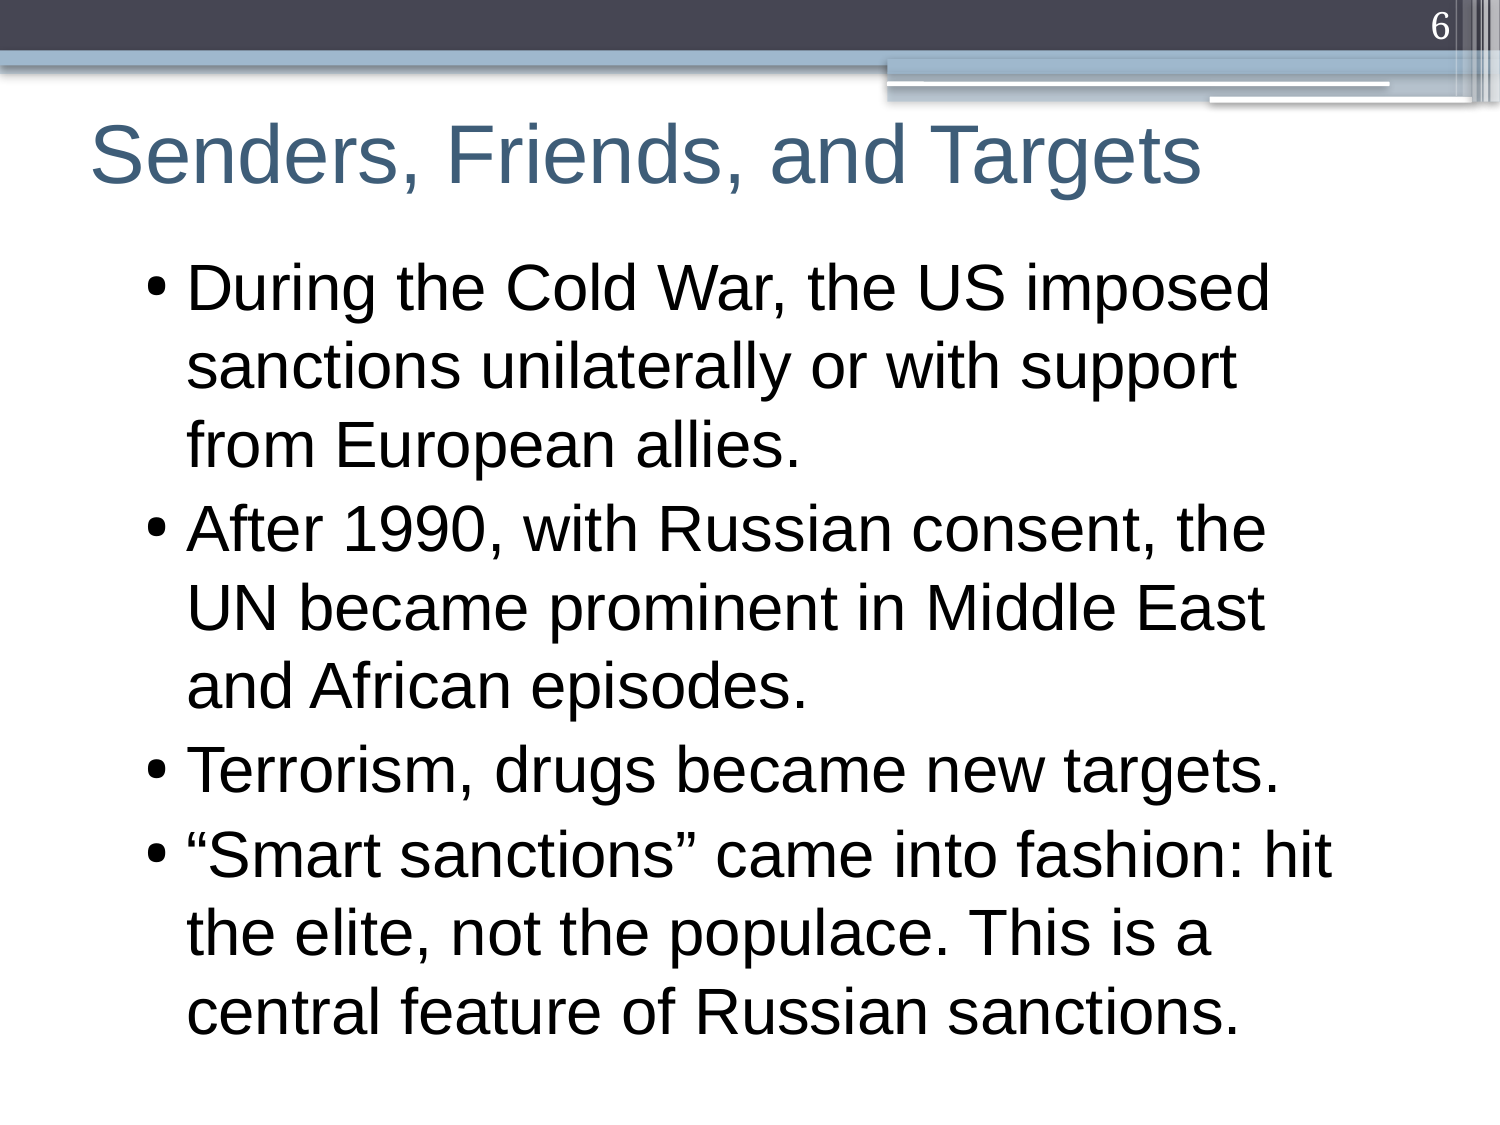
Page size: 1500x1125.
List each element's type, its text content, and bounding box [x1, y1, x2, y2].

slide_number 6 [1341, 0, 1466, 61]
list During the Cold War, the US imposed sanctions unilaterally or with support from European allies. After 1990, with Russian consent, the UN became prominent in Middle East and African episodes. Terrorism, drugs became new targets. “Smart sanctions” came into fashion: hit the elite, not the populace. This is a central feature of Russian sanctions. [112, 237, 1388, 1063]
title Senders, Friends, and Targets [75, 75, 1413, 225]
